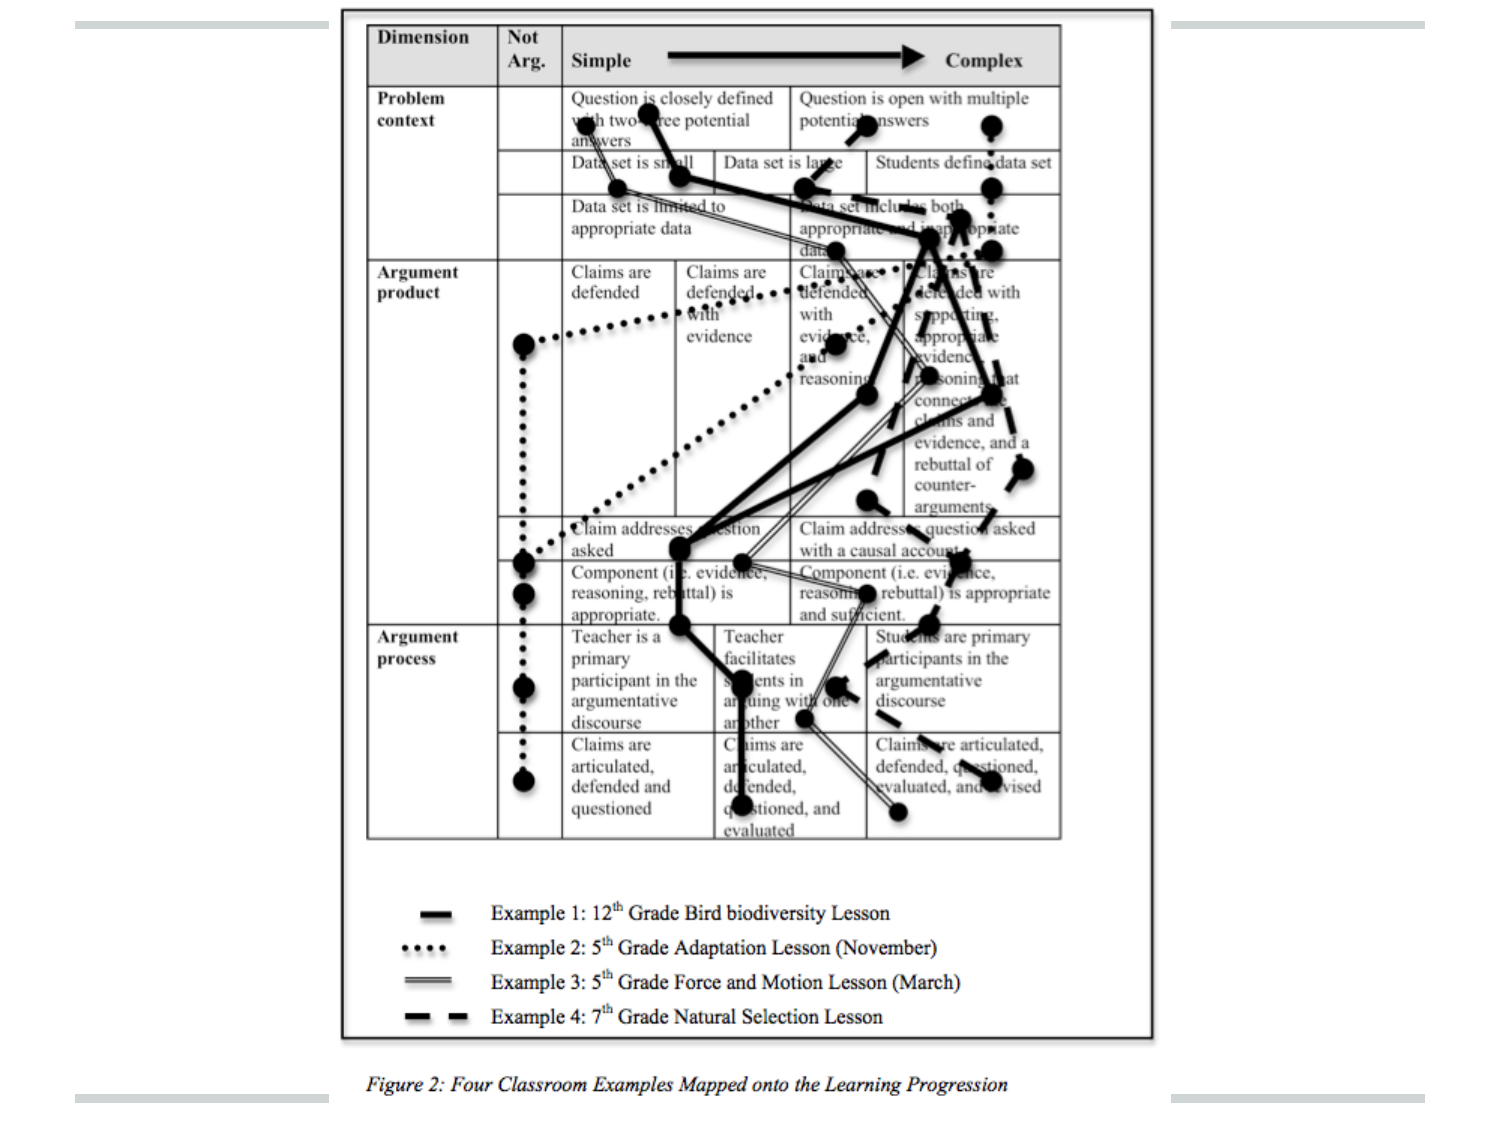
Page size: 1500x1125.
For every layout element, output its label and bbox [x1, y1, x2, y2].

picture [328, 0, 1172, 1108]
